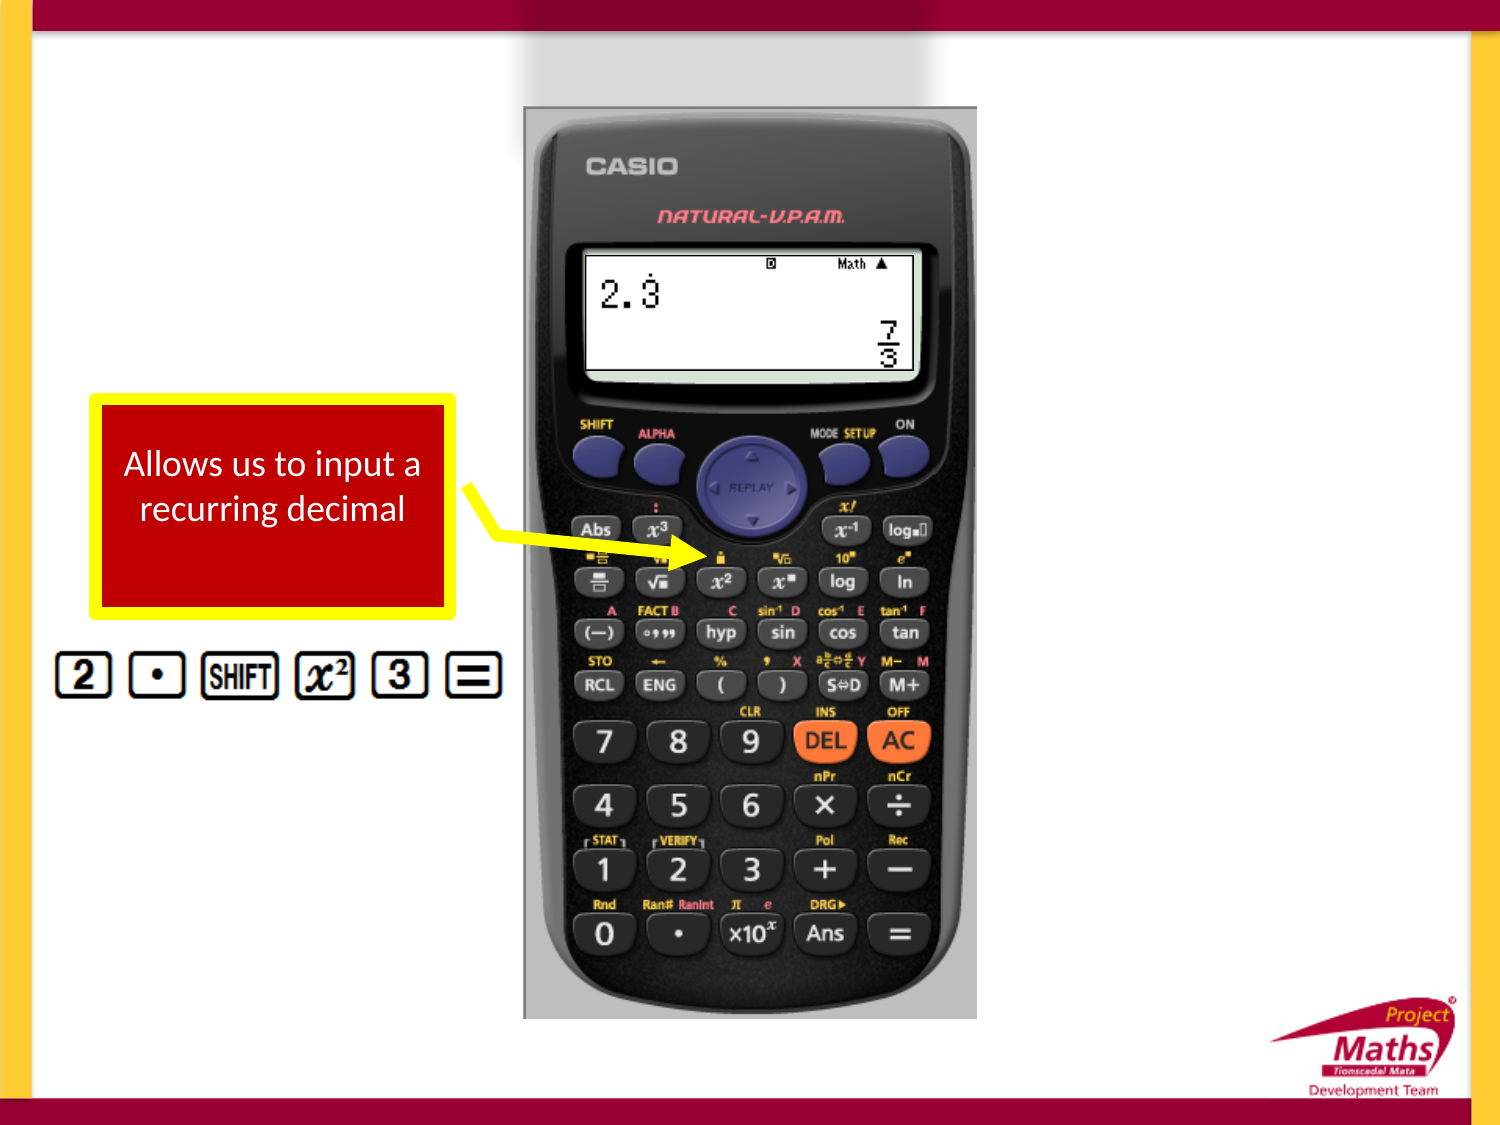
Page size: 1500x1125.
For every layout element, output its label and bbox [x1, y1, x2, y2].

picture [46, 644, 516, 710]
picture [1269, 987, 1466, 1098]
picture [523, 106, 977, 1019]
